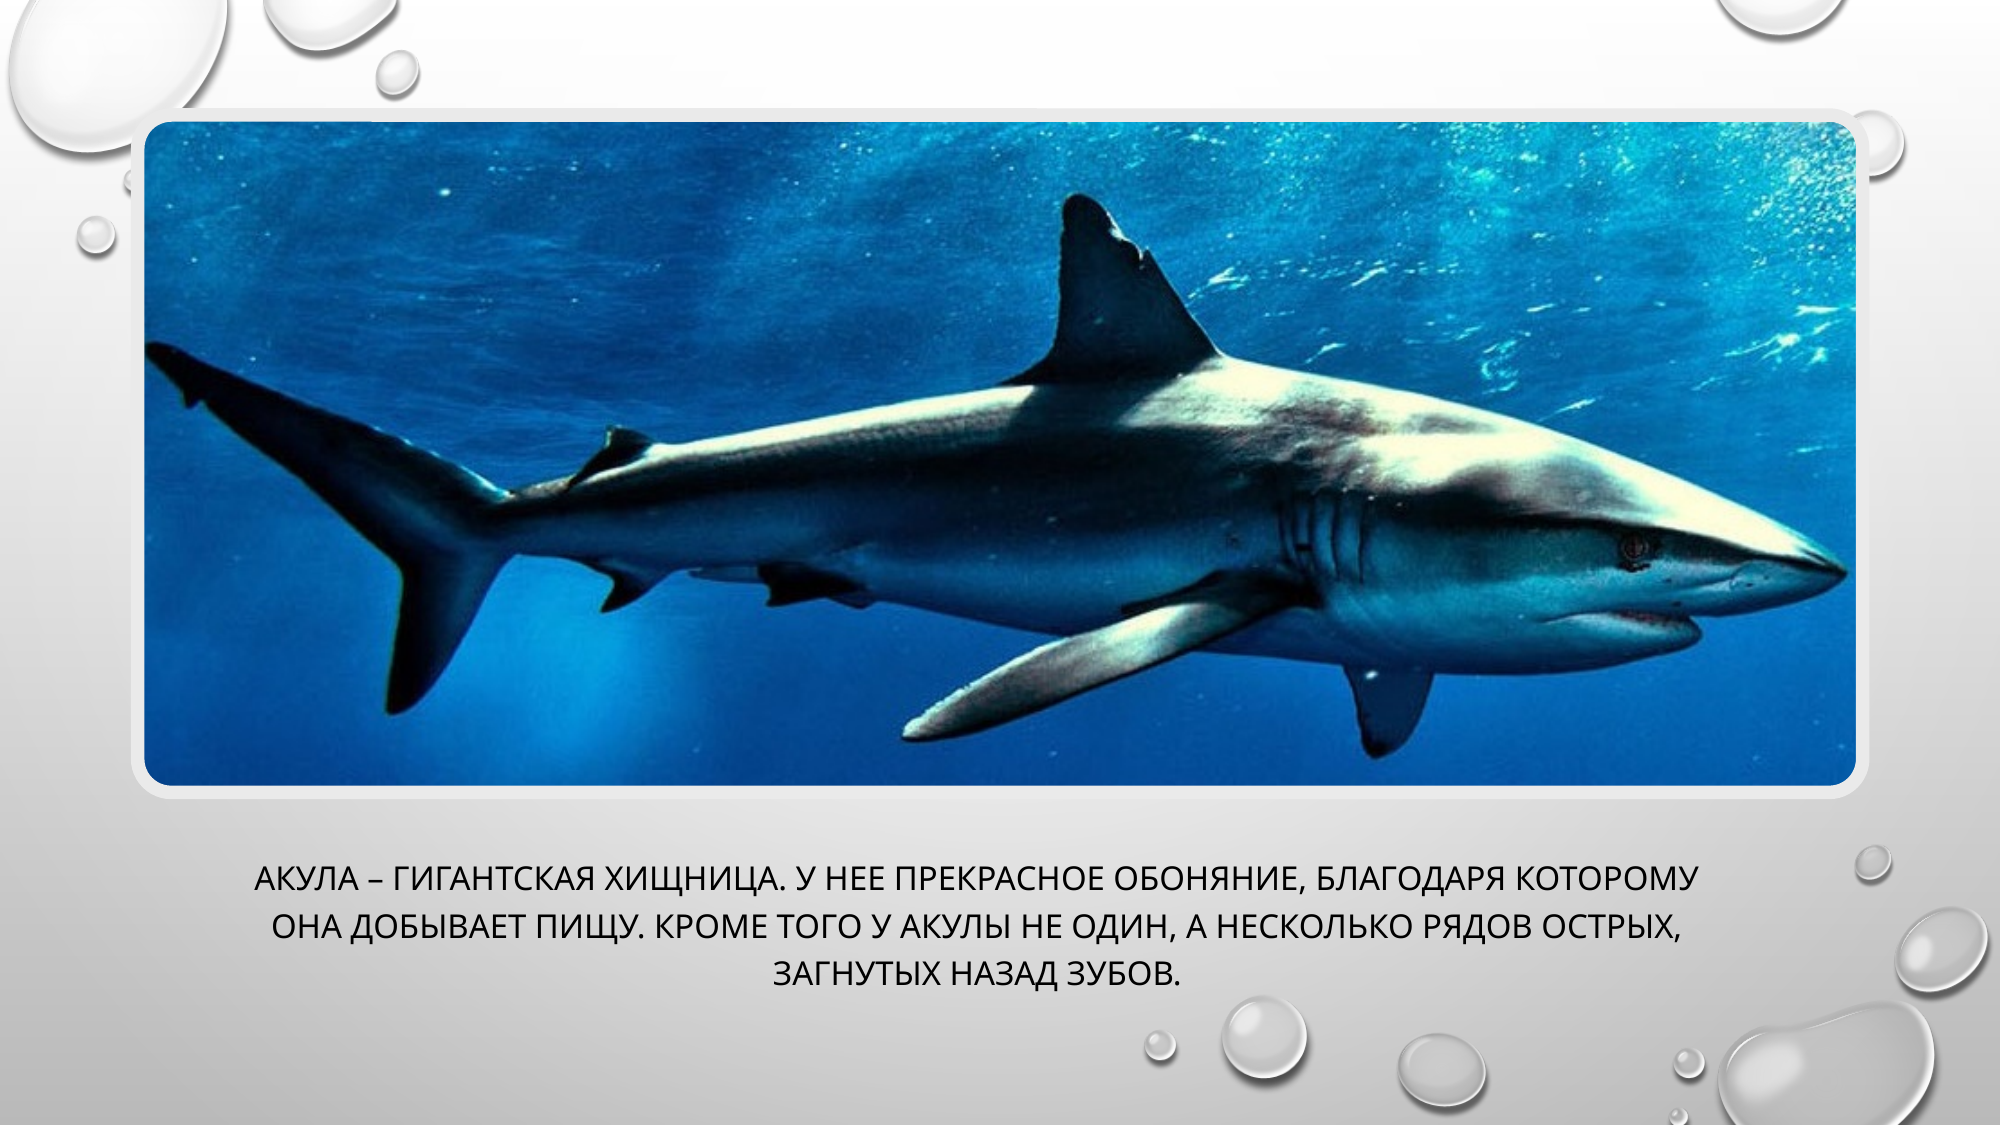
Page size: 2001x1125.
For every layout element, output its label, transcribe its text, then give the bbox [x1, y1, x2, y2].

picture [0, 0, 2000, 1125]
list Акула – гигантская хищница. У нее прекрасное обоняние, благодаря которому она добывает пищу. Кроме того у акулы не один, а несколько рядов острых, загнутых назад зубов. [202, 842, 1753, 1000]
